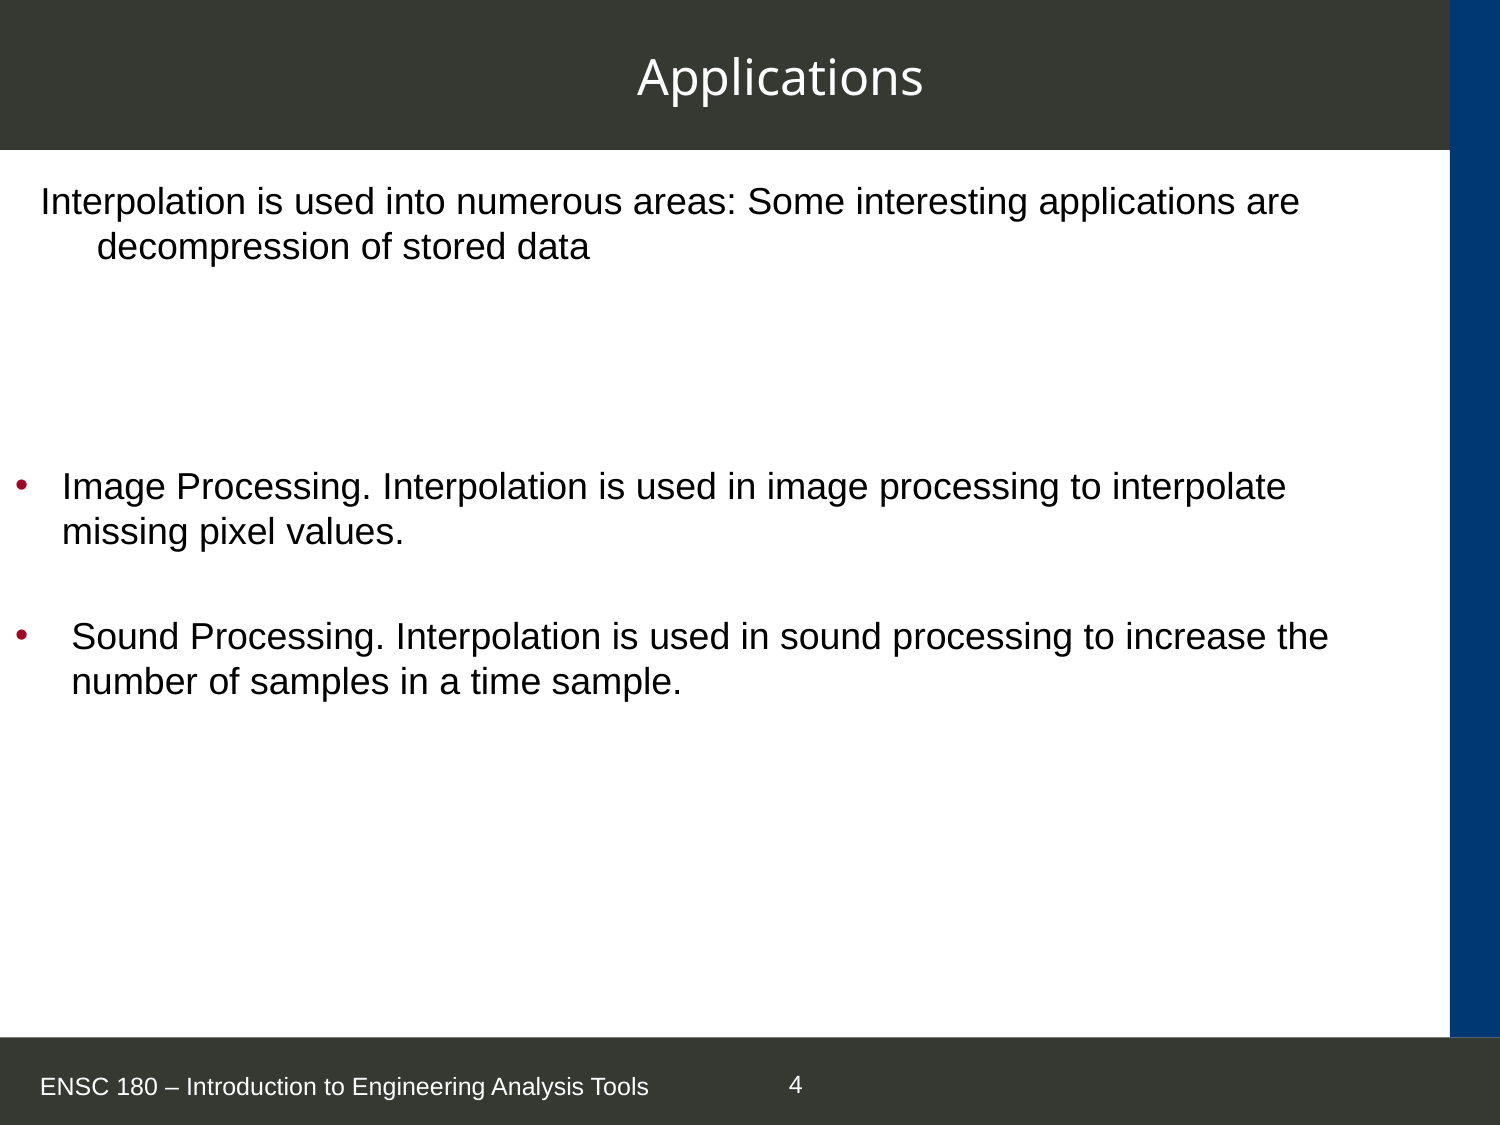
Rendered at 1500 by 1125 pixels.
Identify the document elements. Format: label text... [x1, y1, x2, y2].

title Applications [112, 37, 1451, 138]
footer ENSC 180 – Introduction to Engineering Analysis Tools [24, 1062, 670, 1113]
text_box Interpolation is used into numerous areas: Some interesting applications are decompression of stored data [25, 169, 1424, 275]
list Image Processing. Interpolation is used in image processing to interpolate missing pixel values. Sound Processing. Interpolation is used in sound processing to increase the number of samples in a time sample. [0, 401, 1407, 1023]
